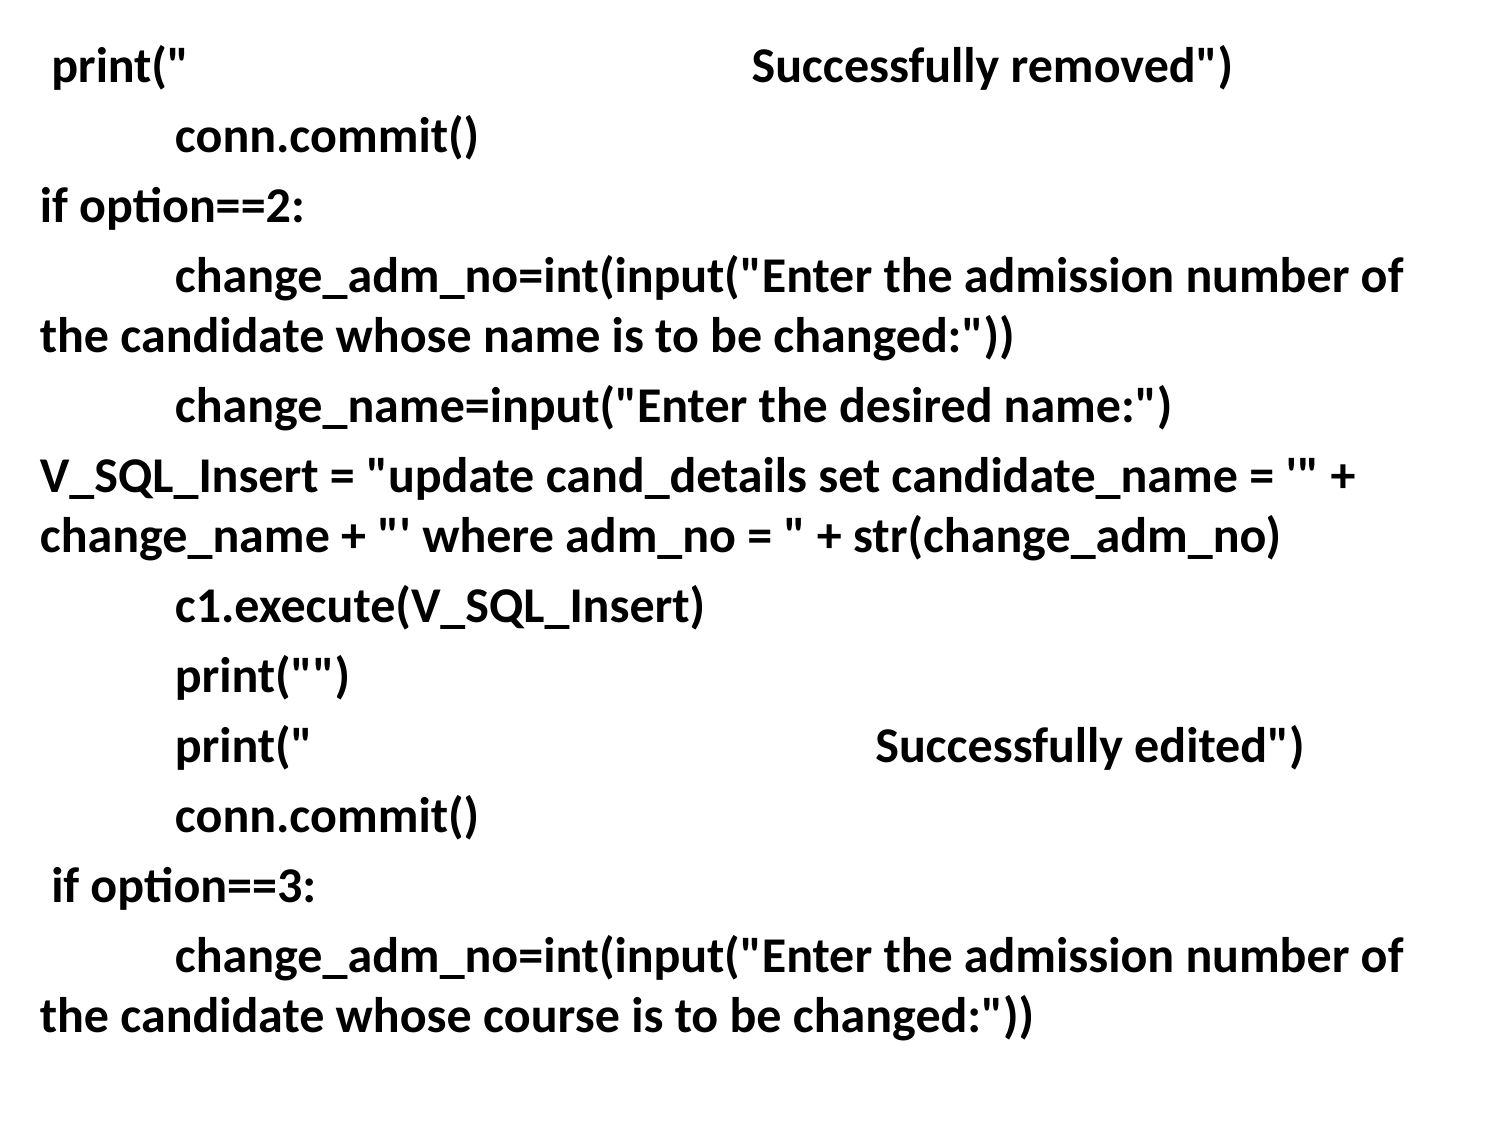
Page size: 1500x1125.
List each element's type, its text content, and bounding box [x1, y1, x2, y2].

subtitle print(" Successfully removed") conn.commit() if option==2: change_adm_no=int(input("Enter the admission number of the candidate whose name is to be changed:")) change_name=input("Enter the desired name:") V_SQL_Insert = "update cand_details set candidate_name = '" + change_name + "' where adm_no = " + str(change_adm_no) c1.execute(V_SQL_Insert) print("") print(" Successfully edited") conn.commit() if option==3: change_adm_no=int(input("Enter the admission number of the candidate whose course is to be changed:")) [24, 24, 1475, 1100]
